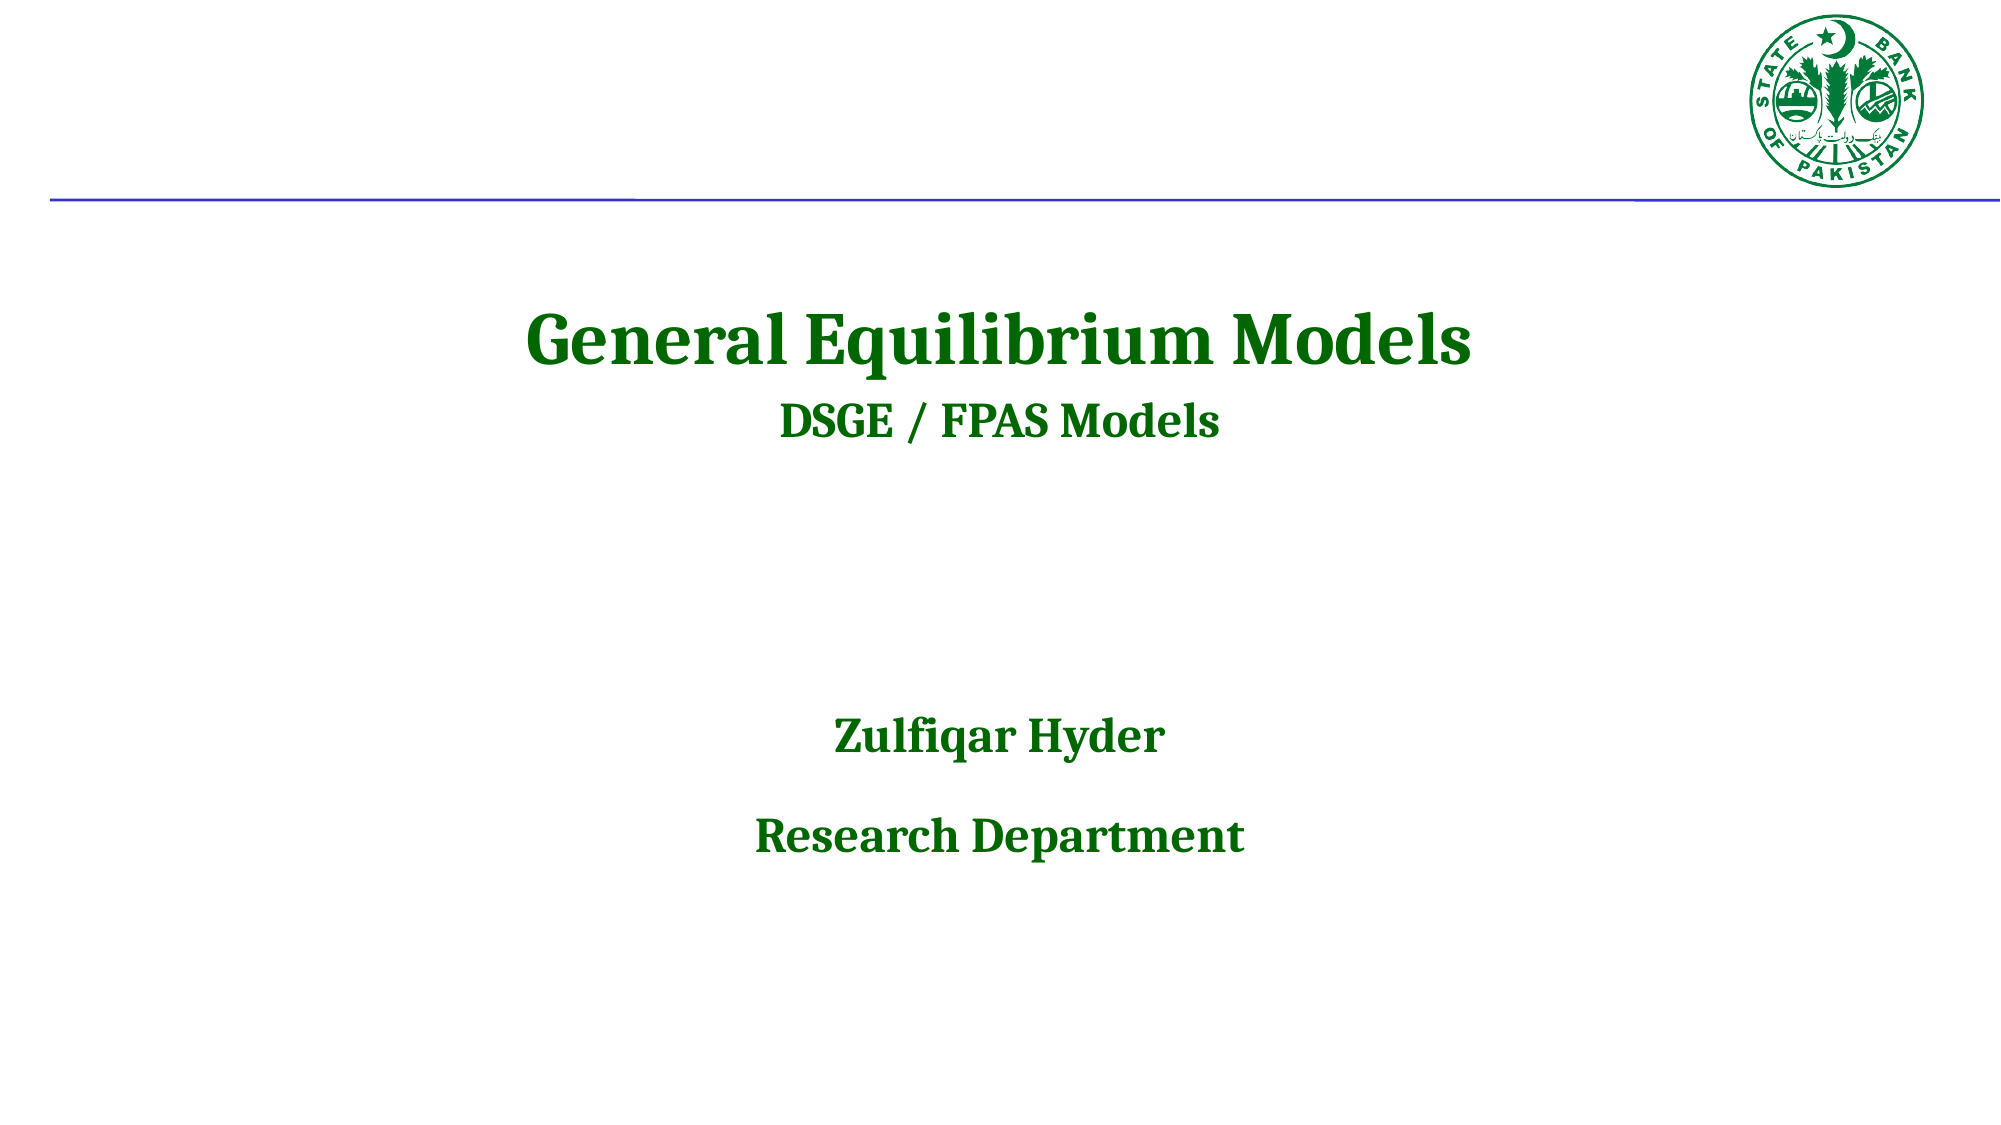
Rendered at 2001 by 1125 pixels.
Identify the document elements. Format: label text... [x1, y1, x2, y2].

picture [1746, 10, 1927, 191]
text_box General Equilibrium Models DSGE / FPAS Models Zulfiqar Hyder Research Department [509, 276, 1491, 863]
